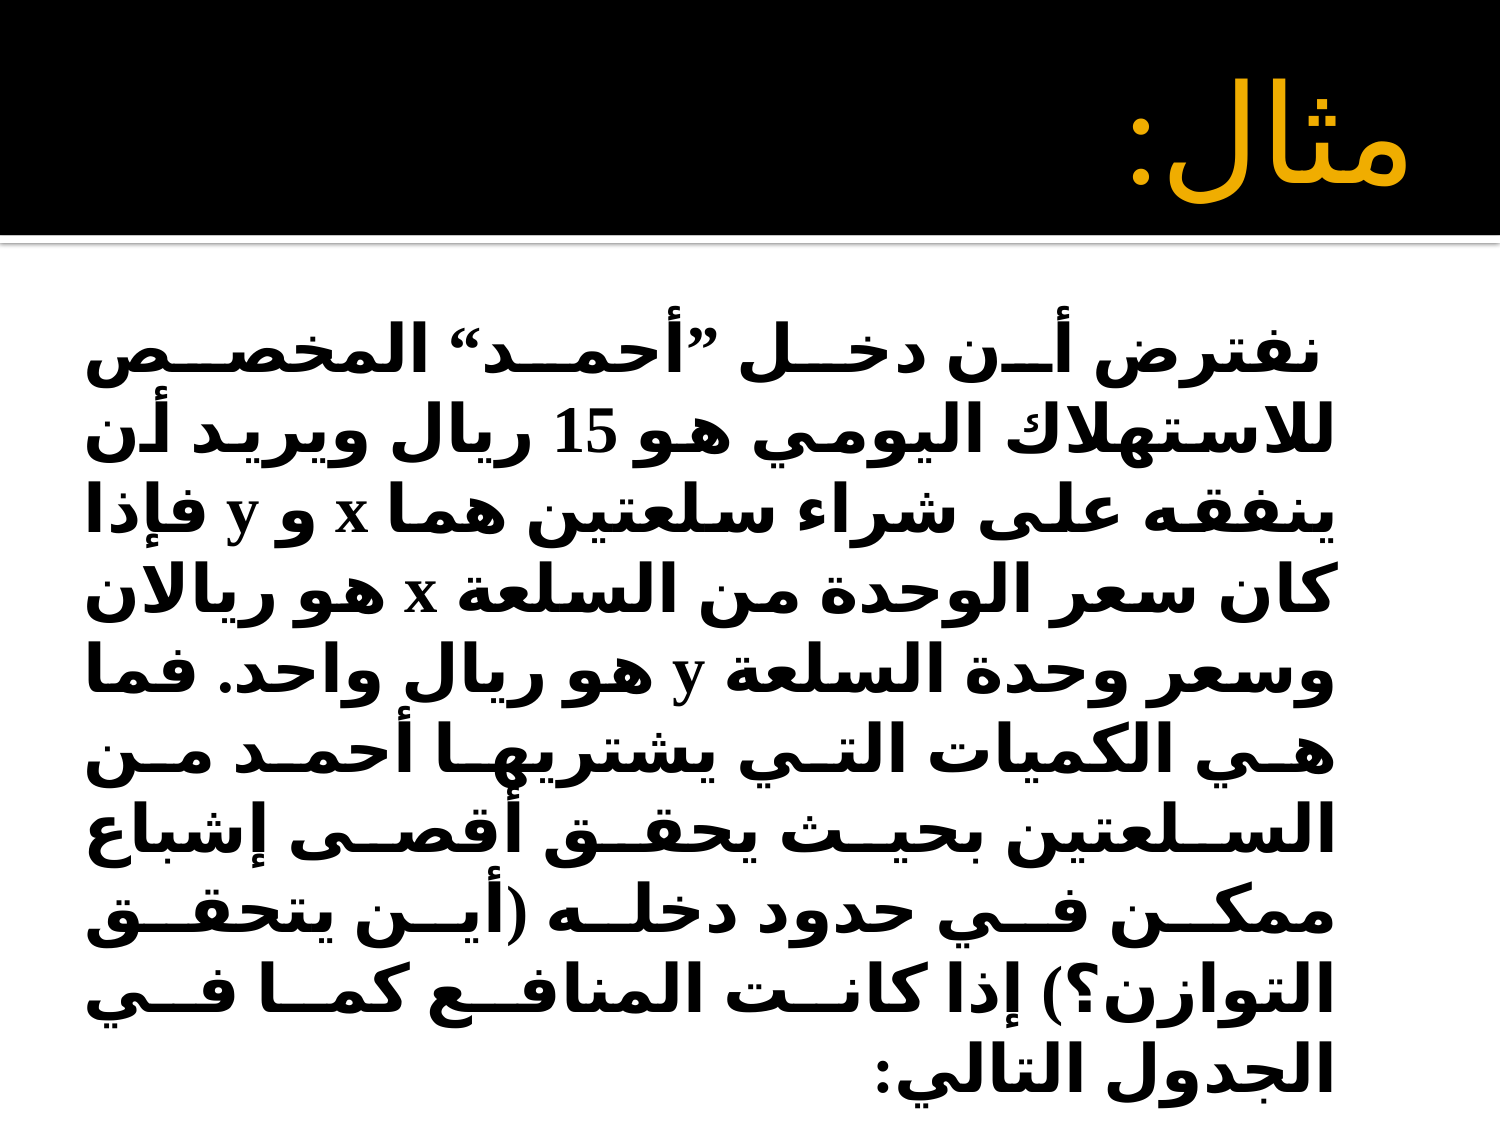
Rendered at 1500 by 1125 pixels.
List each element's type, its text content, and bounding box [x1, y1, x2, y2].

list نفترض أن دخل ”أحمد“ المخصص للاستهلاك اليومي هو 15 ريال ويريد أن ينفقه على شراء سلعتين هما x و y فإذا كان سعر الوحدة من السلعة x هو ريالان وسعر وحدة السلعة y هو ريال واحد. فما هي الكميات التي يشتريها أحمد من السلعتين بحيث يحقق أقصى إشباع ممكن في حدود دخله (أين يتحقق التوازن؟) إذا كانت المنافع كما في الجدول التالي: [75, 291, 1425, 1050]
title مثال: [75, 25, 1425, 231]
